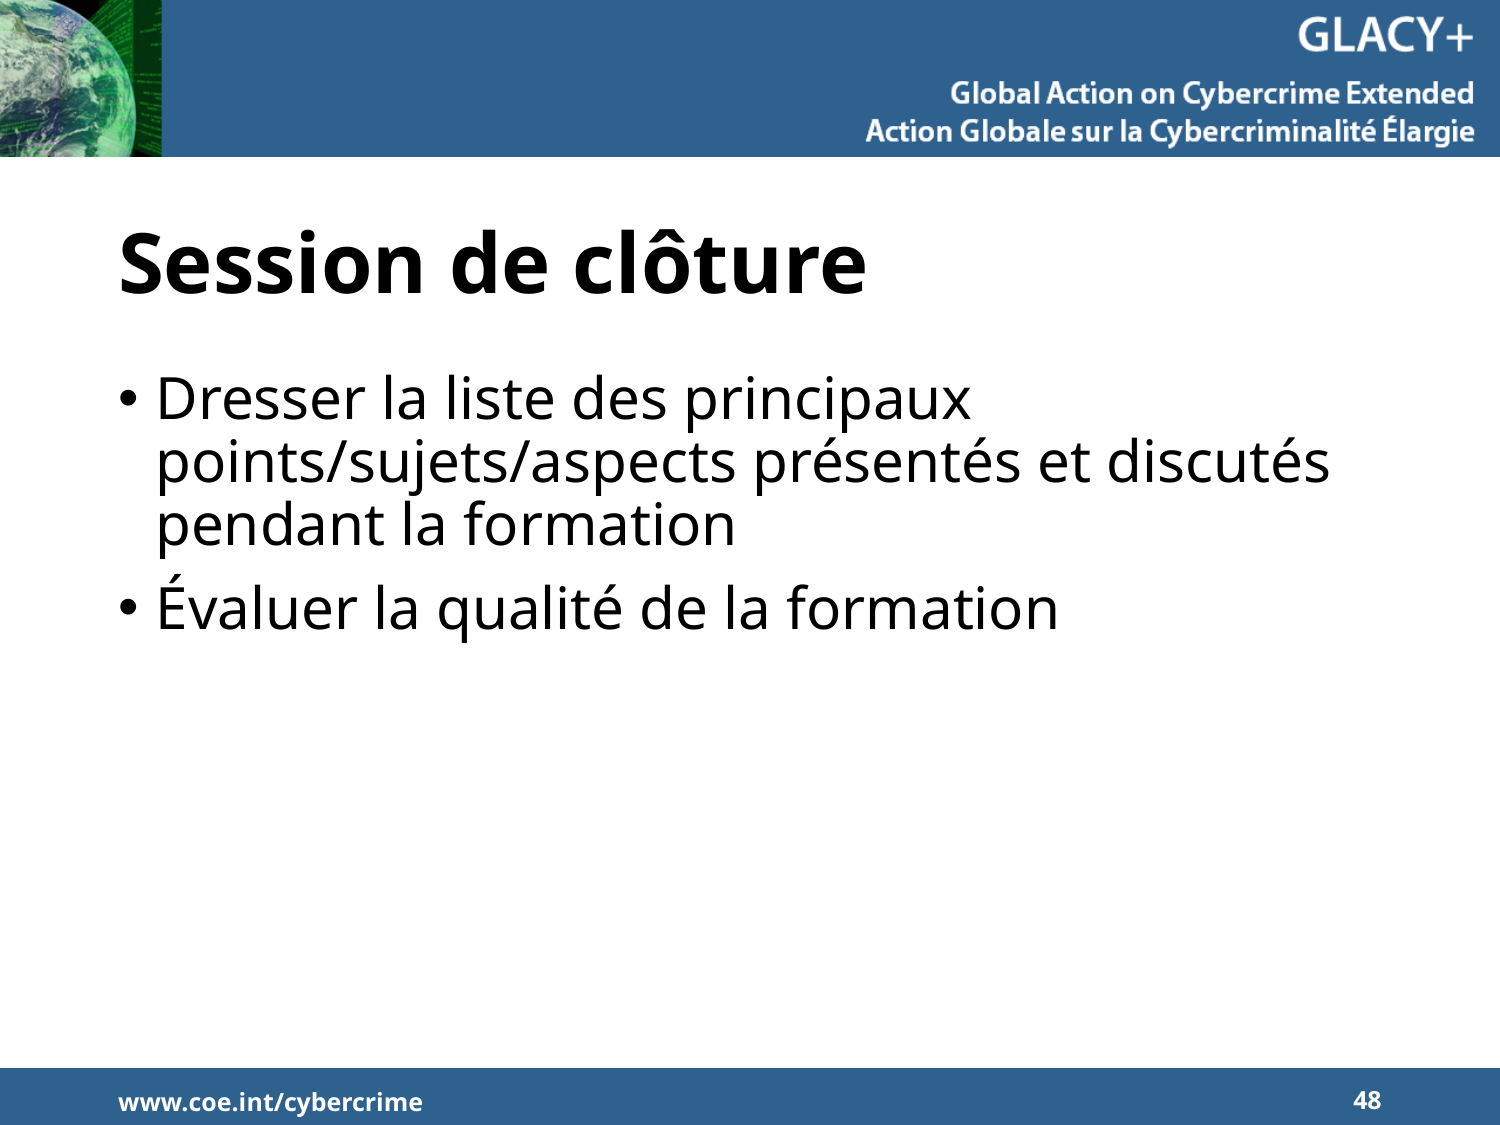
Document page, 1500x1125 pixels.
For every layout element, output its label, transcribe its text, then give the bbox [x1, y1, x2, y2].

slide_number www.coe.int/cybercrime [103, 1071, 491, 1125]
picture [0, 0, 1500, 157]
slide_number 48 [1059, 1071, 1397, 1125]
title Session de clôture [103, 171, 1397, 362]
list Dresser la liste des principaux points/sujets/aspects présentés et discutés pendant la formation Évaluer la qualité de la formation [103, 362, 1500, 1086]
